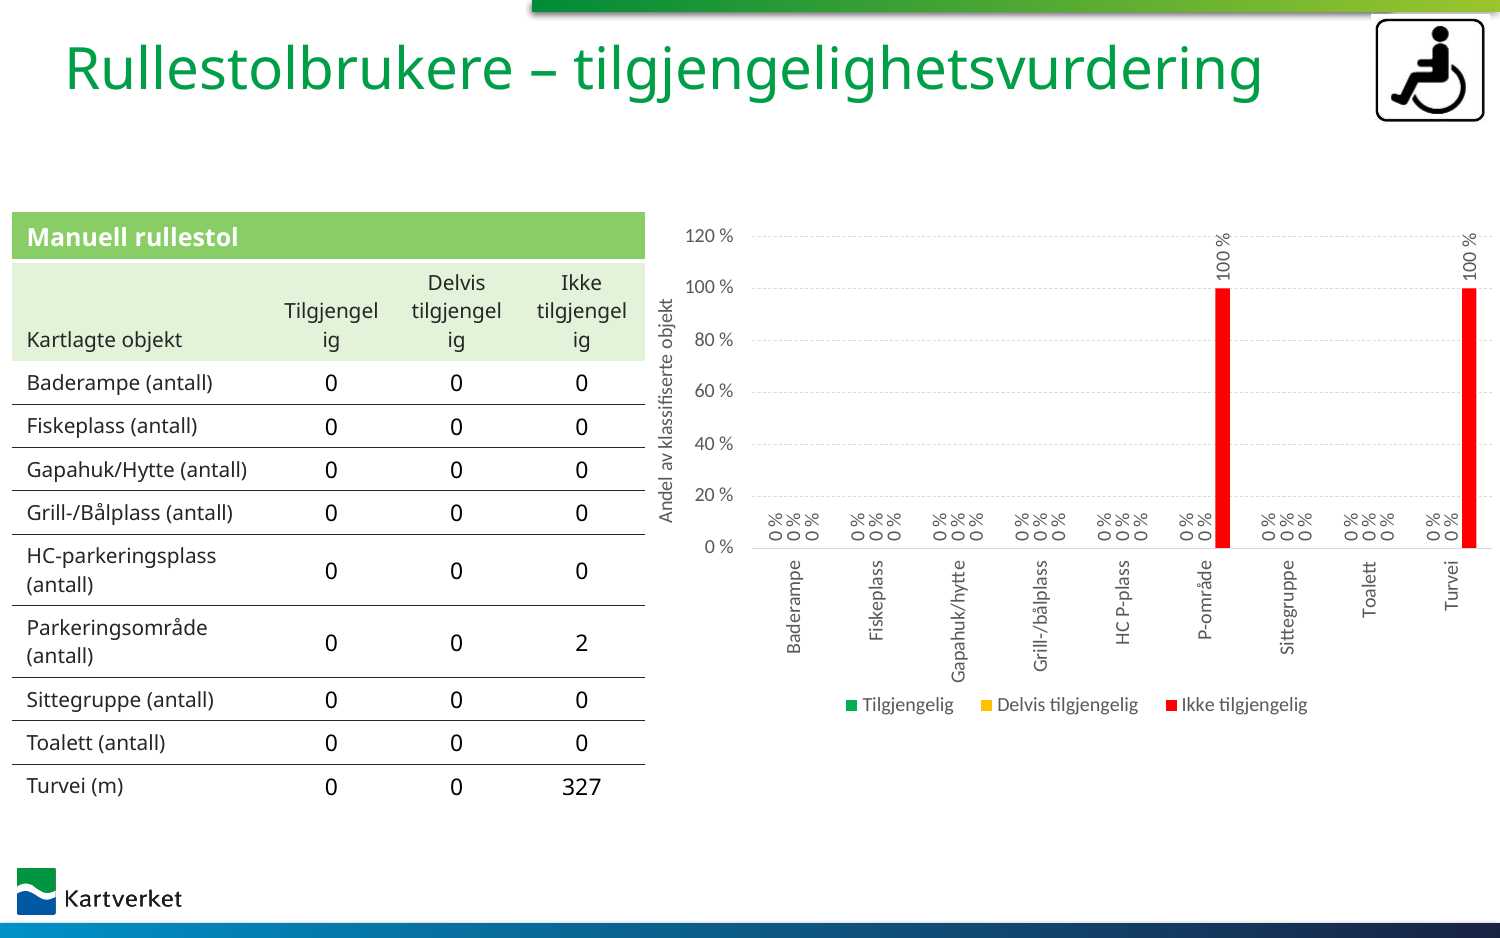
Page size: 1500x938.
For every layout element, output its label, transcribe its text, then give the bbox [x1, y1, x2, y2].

table_cell 0 [519, 448, 638, 490]
table_cell HC-parkeringsplass (antall) [12, 535, 269, 605]
table_cell 0 [269, 535, 394, 605]
text_box Rullestolbrukere – tilgjengelighetsvurdering [49, 12, 1372, 109]
table_cell 0 [269, 361, 394, 404]
table_cell 0 [269, 765, 394, 807]
table_cell 0 [519, 361, 638, 404]
table_cell 0 [519, 491, 638, 534]
table_cell 0 [394, 491, 519, 534]
table_cell 0 [394, 361, 519, 404]
table_cell Fiskeplass (antall) [12, 405, 269, 447]
table_cell 0 [269, 491, 394, 534]
table_cell 0 [394, 765, 519, 807]
table_cell Turvei (m) [12, 765, 269, 807]
picture [1371, 13, 1491, 127]
table_cell 0 [394, 606, 519, 677]
table_cell 0 [269, 405, 394, 447]
table_cell Baderampe (antall) [12, 361, 269, 404]
table_cell Ikke tilgjengelig [519, 263, 638, 361]
table_cell Gapahuk/Hytte (antall) [12, 448, 269, 490]
table_cell 0 [519, 535, 638, 605]
table_cell 2 [519, 606, 638, 677]
table_cell Kartlagte objekt [12, 263, 269, 361]
table_cell 0 [394, 721, 519, 764]
picture [643, 218, 1500, 728]
table_cell Delvis tilgjengelig [394, 263, 519, 361]
table_cell 0 [269, 606, 394, 677]
table_cell Parkeringsområde (antall) [12, 606, 269, 677]
table_cell 0 [269, 448, 394, 490]
table_cell 0 [519, 405, 638, 447]
table_cell 0 [394, 678, 519, 720]
table_cell Tilgjengelig [269, 263, 394, 361]
table_cell 0 [269, 678, 394, 720]
table_cell Toalett (antall) [12, 721, 269, 764]
table_header Manuell rullestol [12, 212, 645, 259]
table_cell Grill-/Bålplass (antall) [12, 491, 269, 534]
table_cell 0 [269, 721, 394, 764]
table_cell 0 [394, 448, 519, 490]
table_cell 327 [519, 765, 645, 807]
table_cell 0 [394, 405, 519, 447]
table_cell 0 [519, 721, 645, 764]
table_cell 0 [519, 678, 638, 720]
table_cell 0 [394, 535, 519, 605]
table_cell Sittegruppe (antall) [12, 678, 269, 720]
